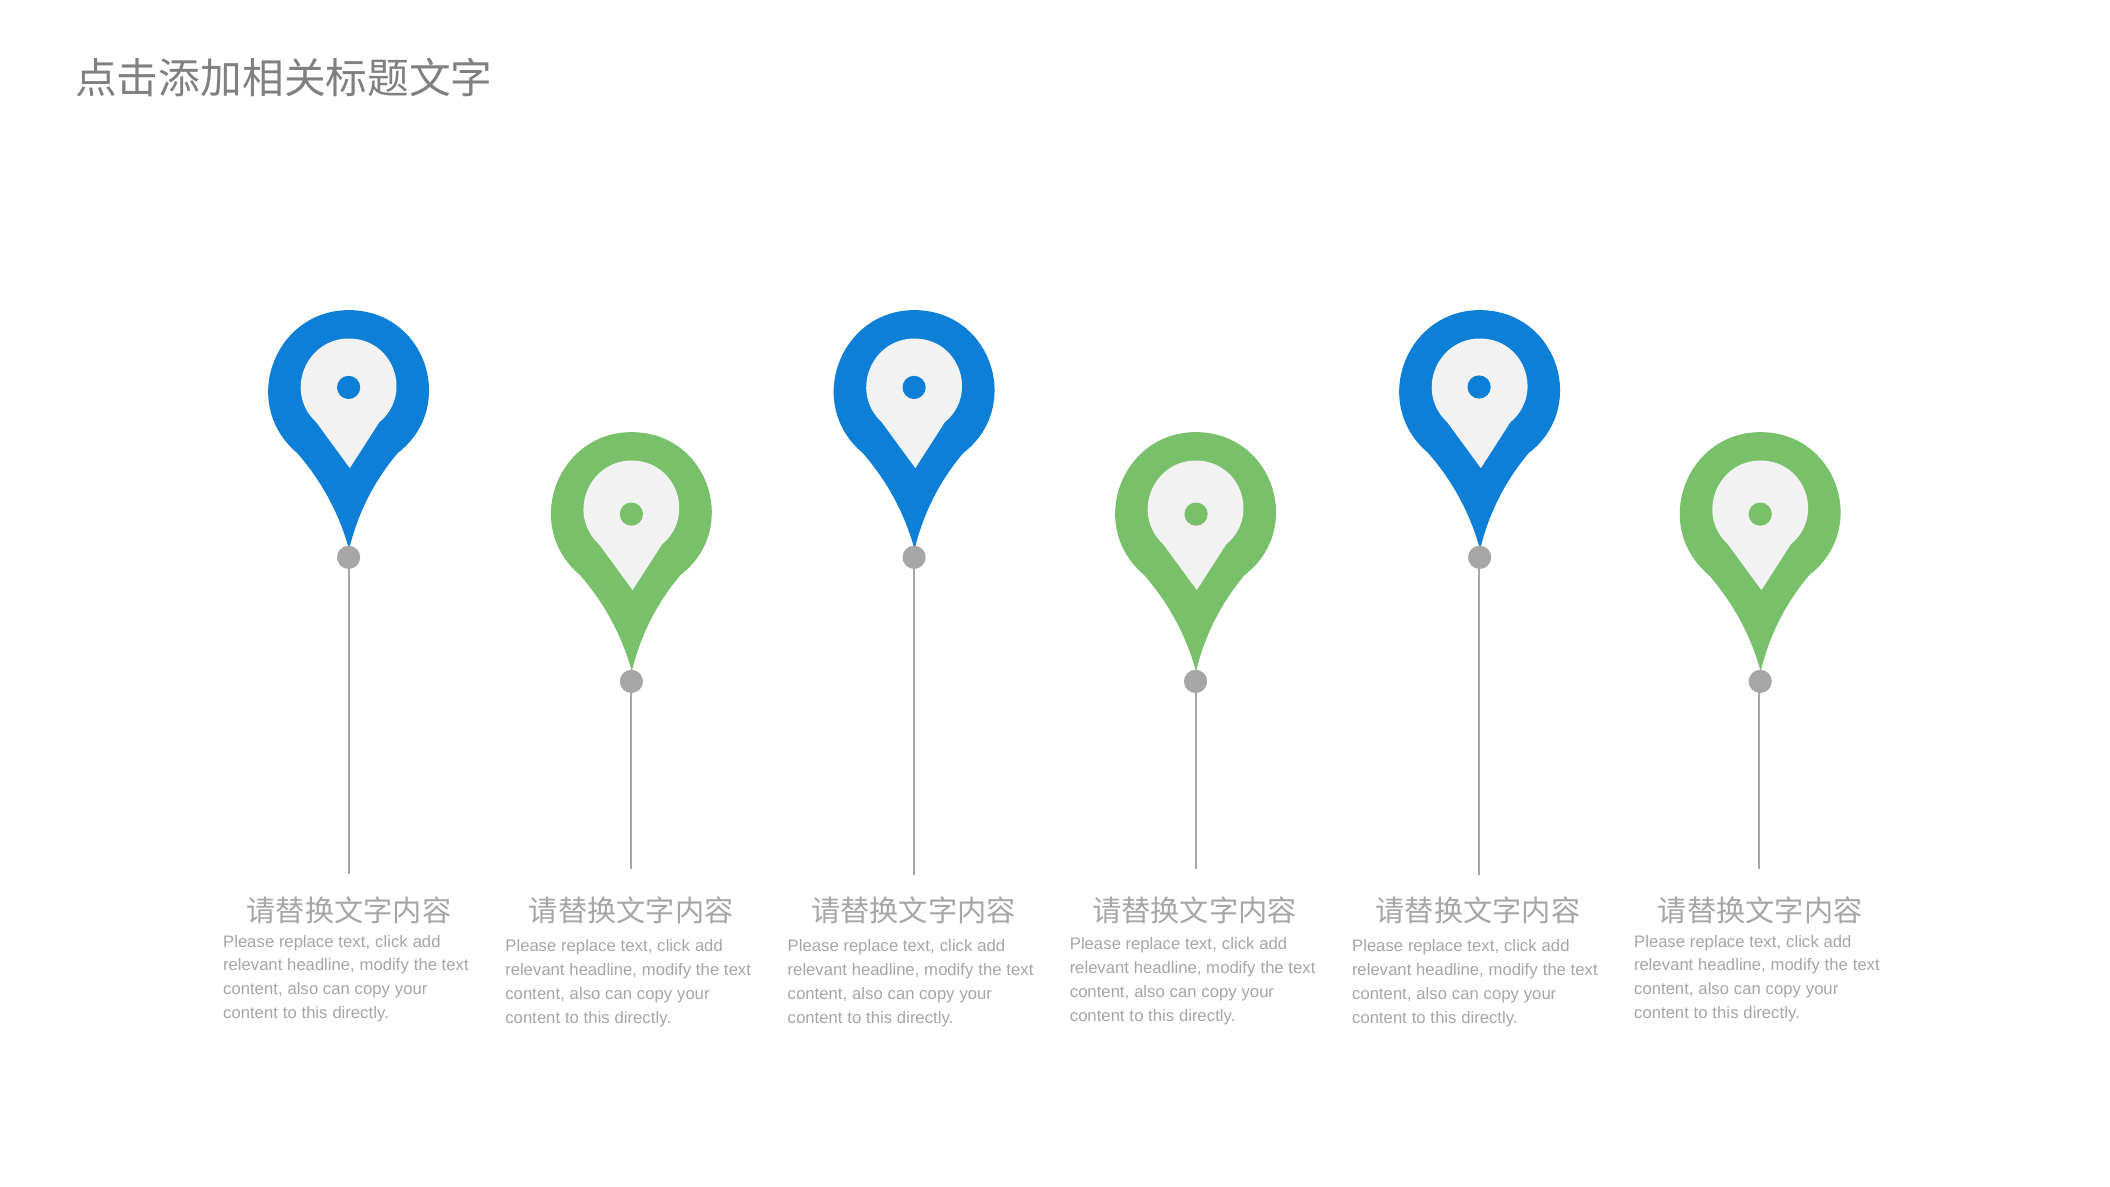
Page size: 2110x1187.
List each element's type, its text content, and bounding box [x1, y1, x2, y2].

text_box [787, 310, 1040, 1027]
text_box 点击添加相关标题文字 [59, 44, 563, 107]
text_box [1351, 310, 1604, 1027]
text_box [223, 310, 475, 1022]
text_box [1634, 432, 1887, 1022]
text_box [1069, 432, 1322, 1024]
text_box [505, 432, 758, 1027]
